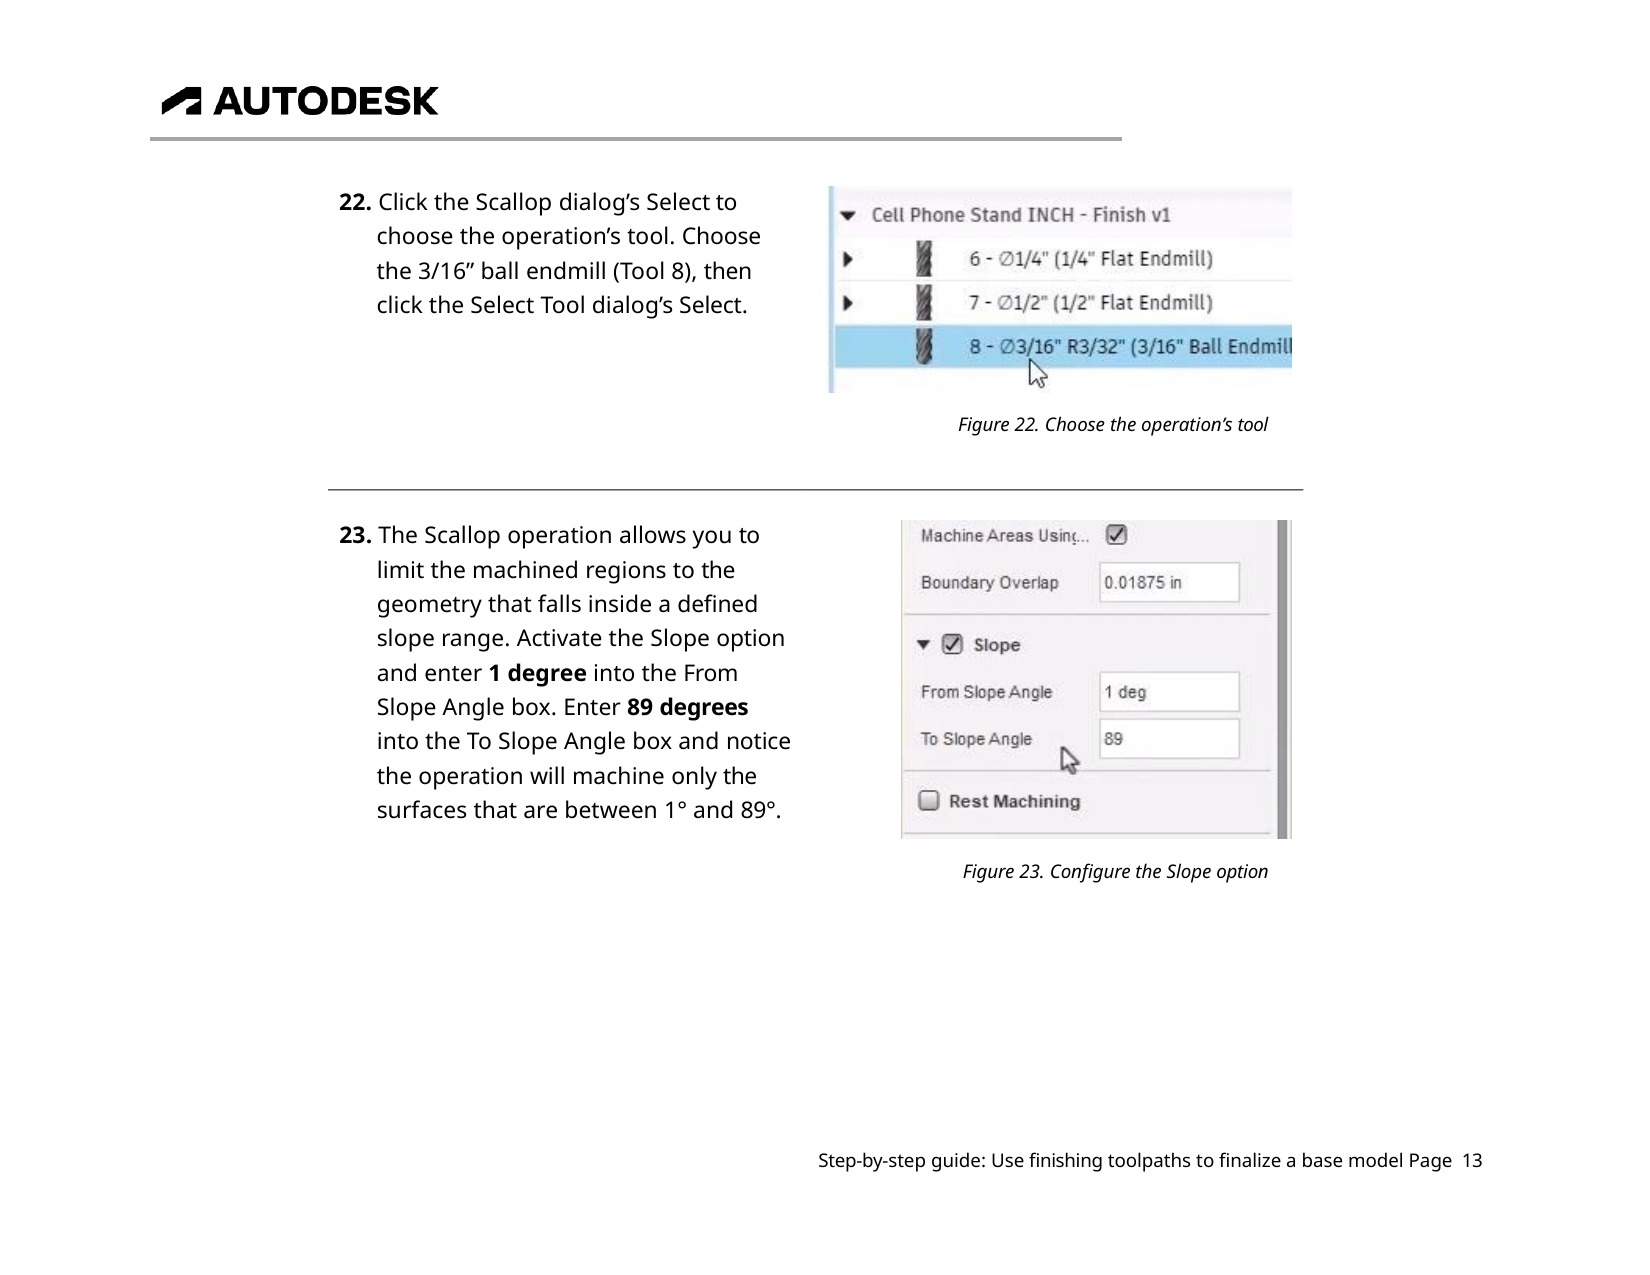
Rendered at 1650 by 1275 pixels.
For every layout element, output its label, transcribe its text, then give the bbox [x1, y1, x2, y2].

picture [900, 519, 1292, 840]
text_box 23. The Scallop operation allows you to limit the machined regions to the geometry that falls inside a defined slope range. Activate the Slope option and enter 1 degree into the From Slope Angle box. Enter 89 degrees into the To Slope Angle box and notice the operation will machine only the surfaces that are between 1° and 89°. [337, 512, 796, 823]
text_box Figure 23. Configure the Slope option [960, 857, 1294, 882]
picture [825, 186, 1292, 393]
picture [161, 86, 439, 115]
text_box 22. Click the Scallop dialog’s Select to choose the operation’s tool. Choose the 3/16” ball endmill (Tool 8), then click the Select Tool dialog’s Select. [337, 178, 765, 318]
slide_number Step-by-step guide: Use finishing toolpaths to finalize a base model Page 20 [816, 1145, 1509, 1275]
text_box Figure 22. Choose the operation’s tool [956, 410, 1294, 436]
